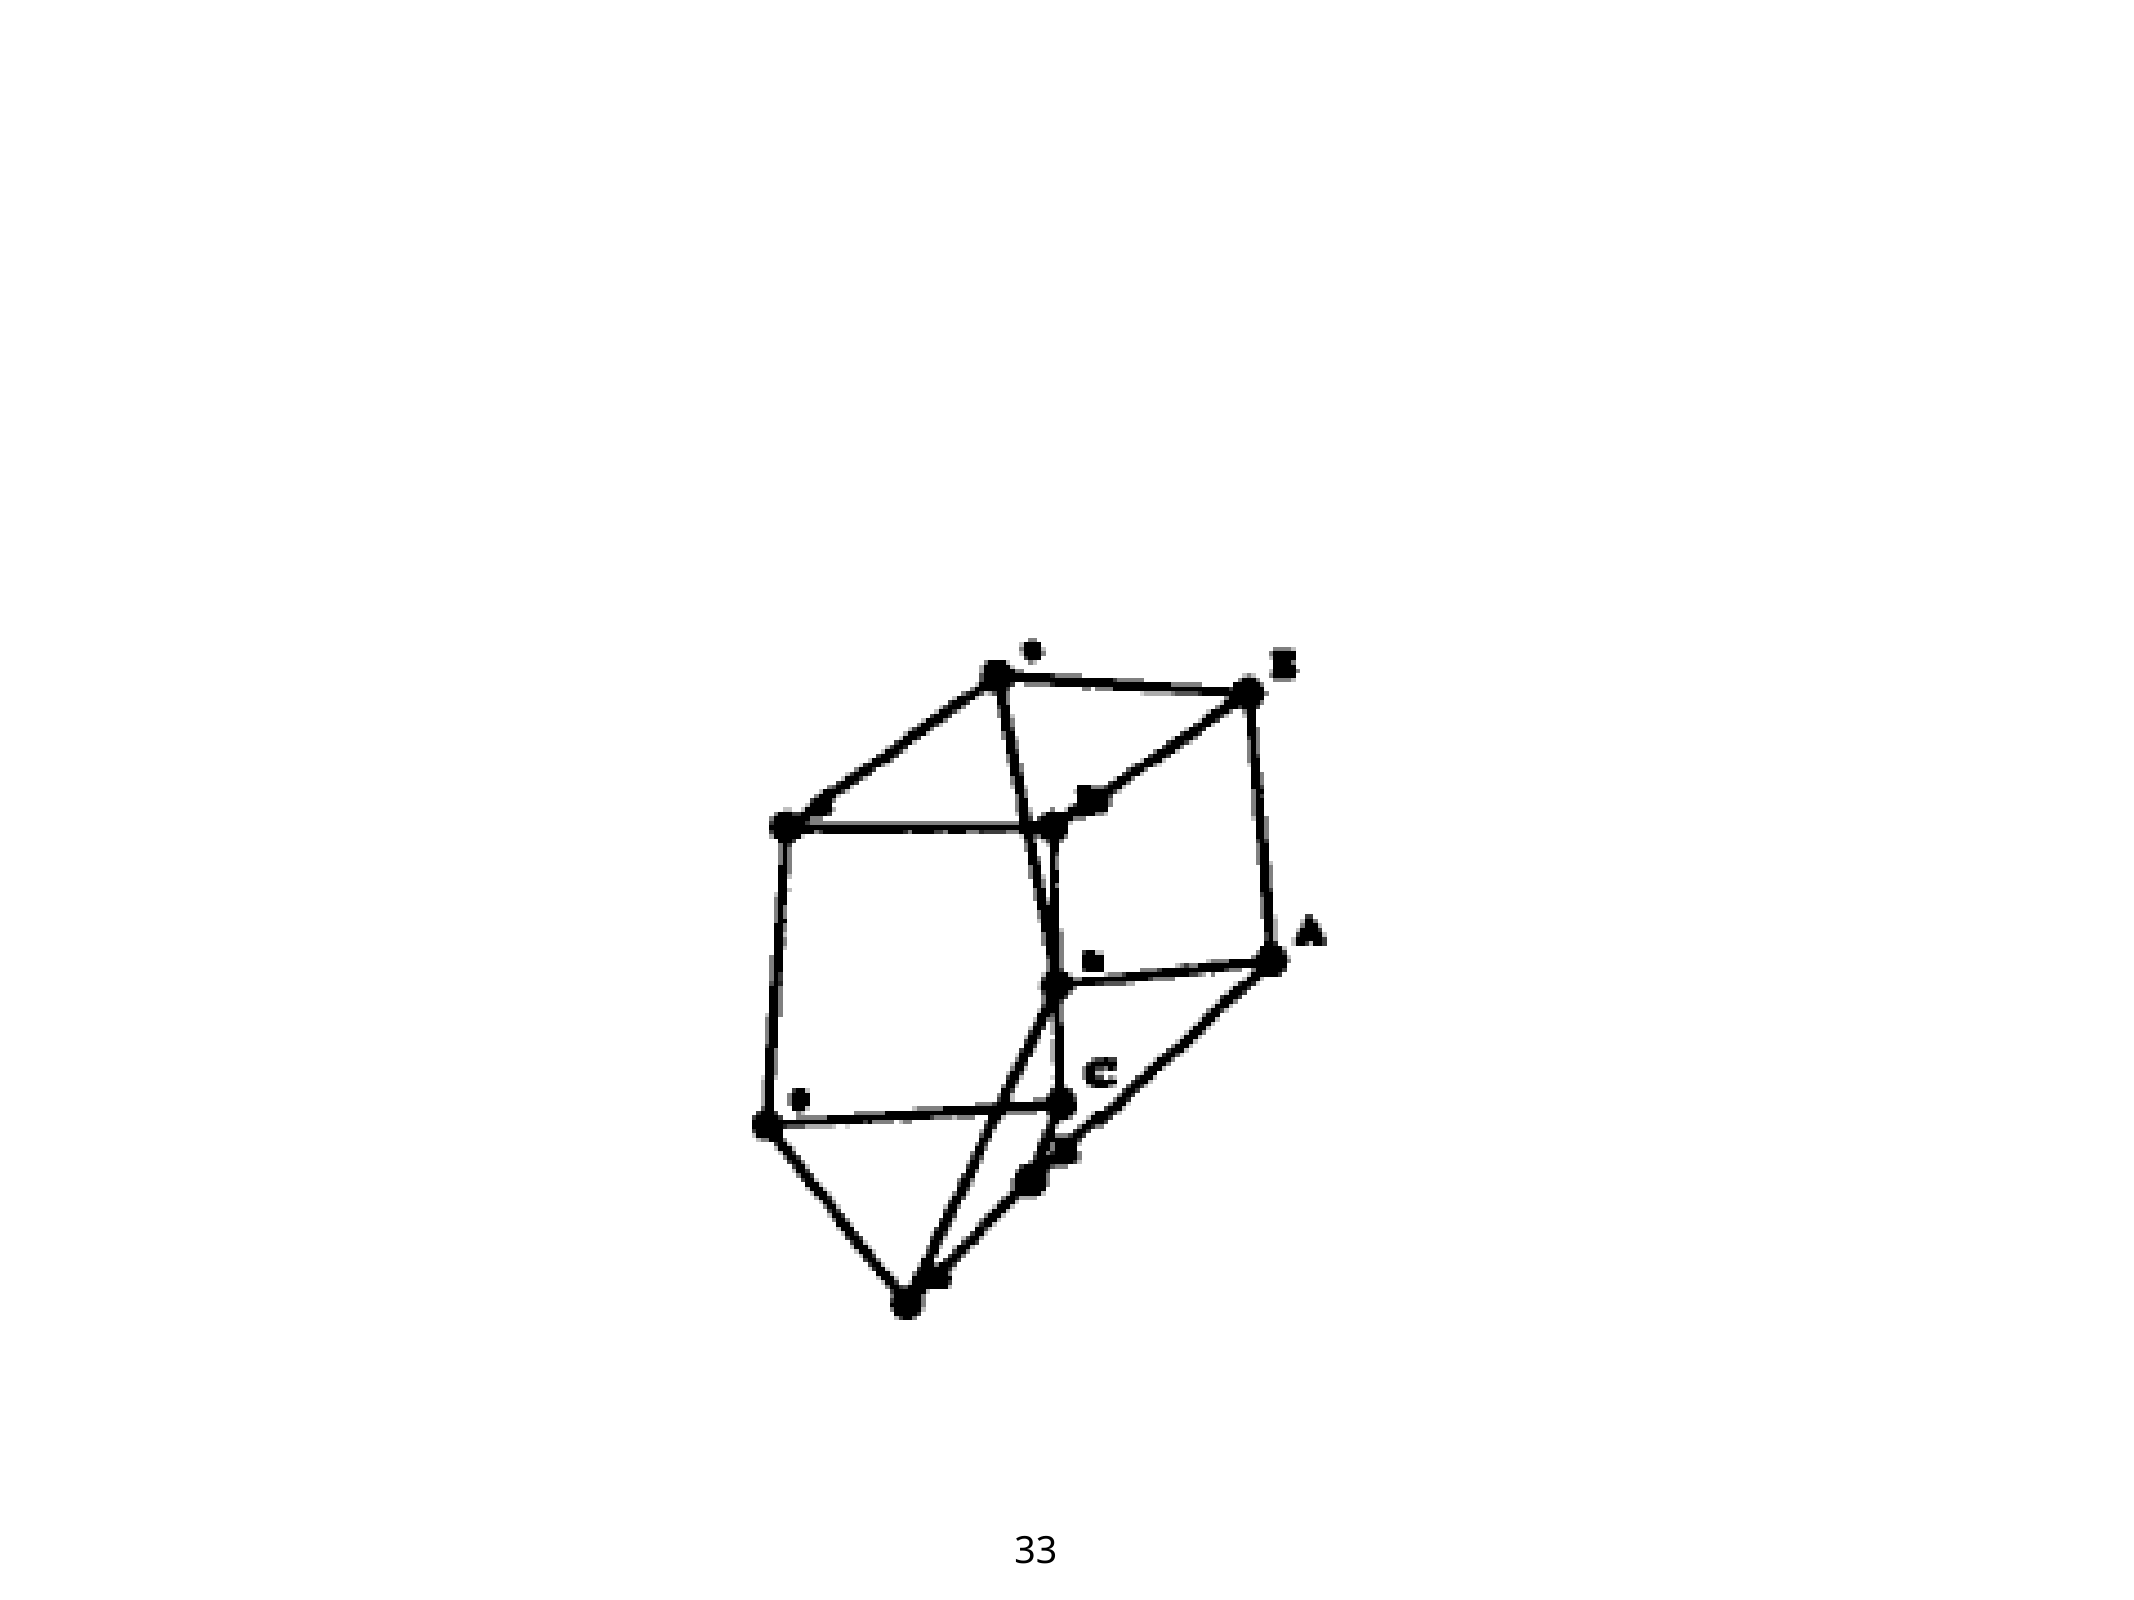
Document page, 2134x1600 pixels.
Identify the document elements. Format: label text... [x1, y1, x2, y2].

picture [712, 607, 1421, 1379]
slide_number 33 [1004, 1517, 1067, 1581]
